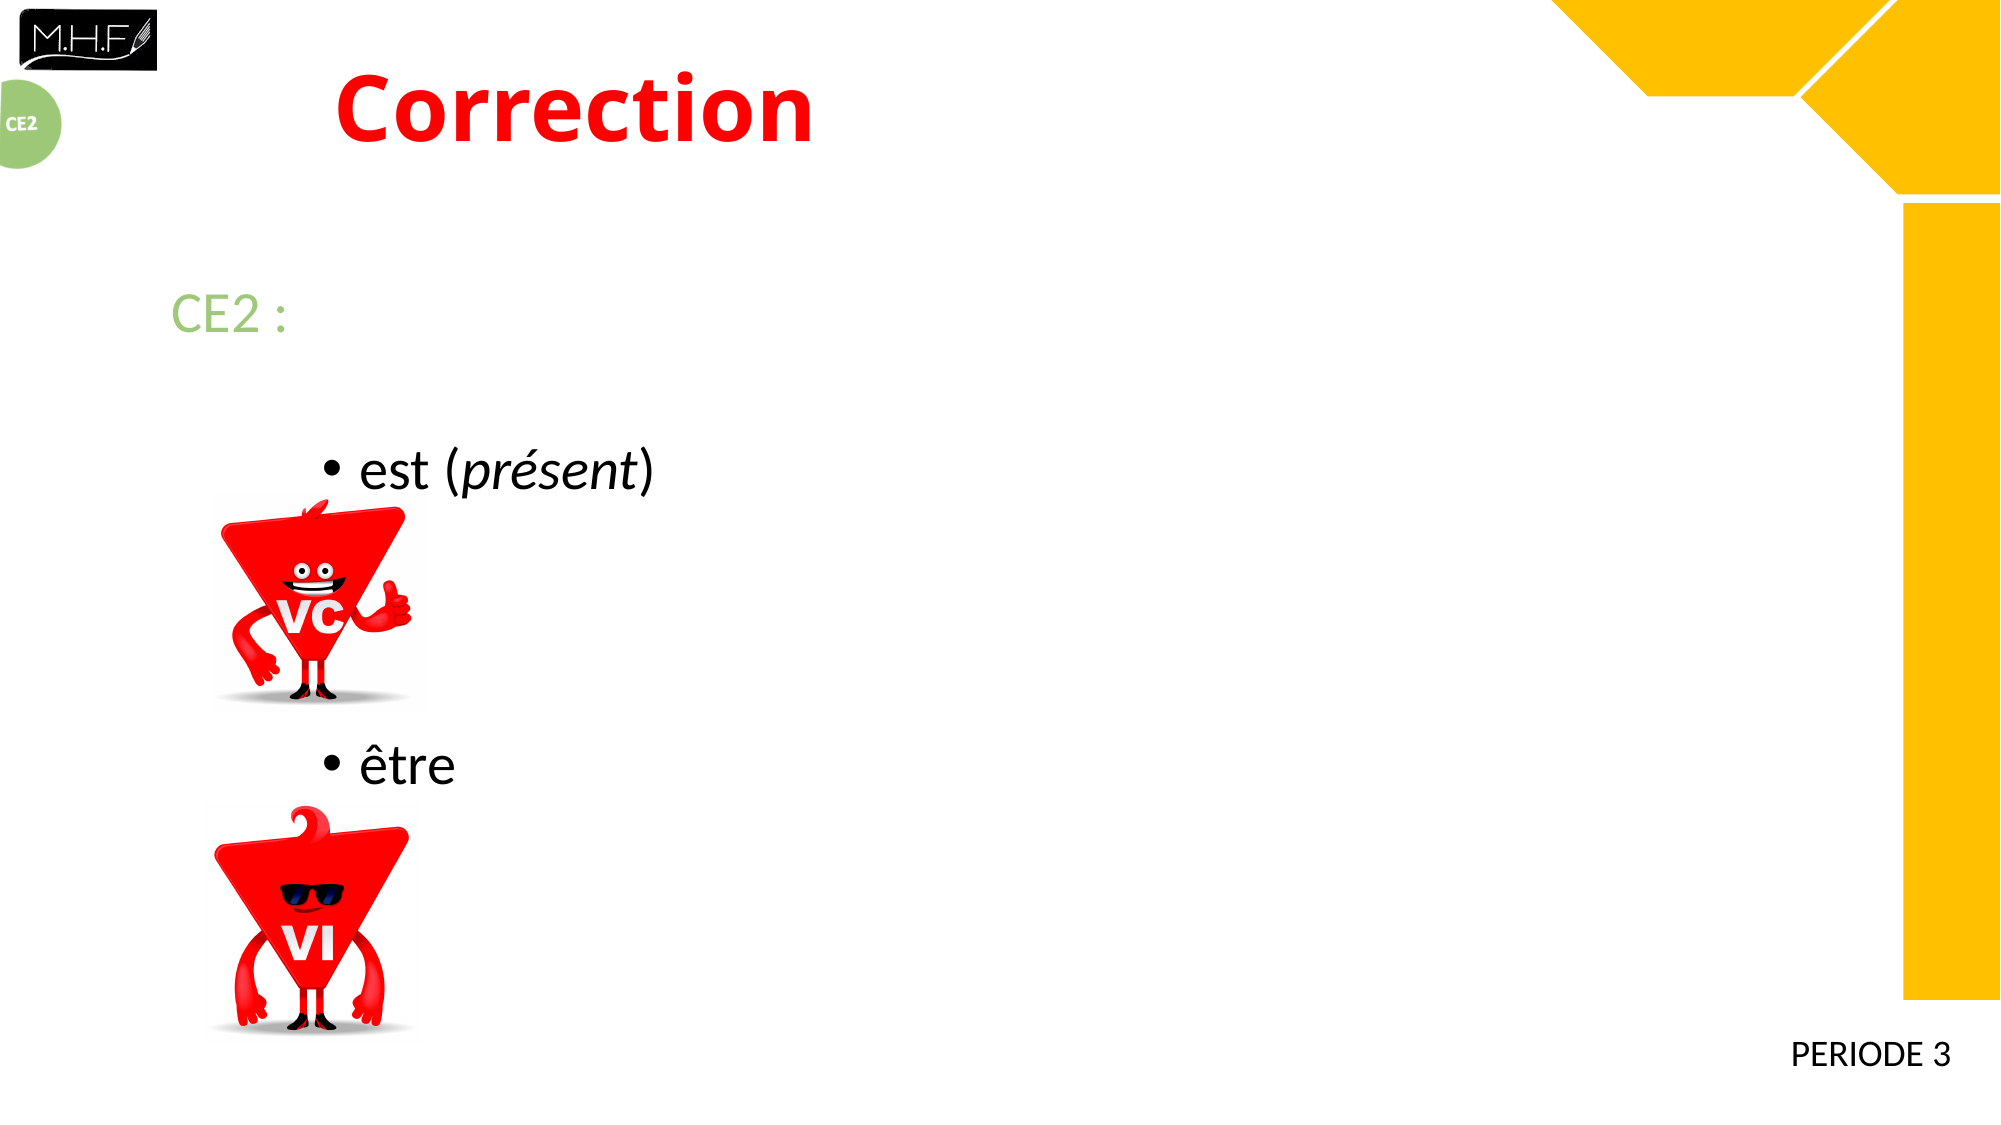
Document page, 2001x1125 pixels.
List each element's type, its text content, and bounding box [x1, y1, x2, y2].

text_box [1799, 0, 2000, 196]
text_box PERIODE 3 [1362, 1021, 1967, 1125]
picture [211, 491, 427, 712]
picture [0, 7, 157, 207]
text_box [1902, 202, 2000, 1001]
text_box CE2 : est (présent) être [156, 275, 979, 989]
text_box [1549, 0, 1892, 98]
title Correction [318, 3, 1865, 221]
picture [205, 801, 422, 1044]
